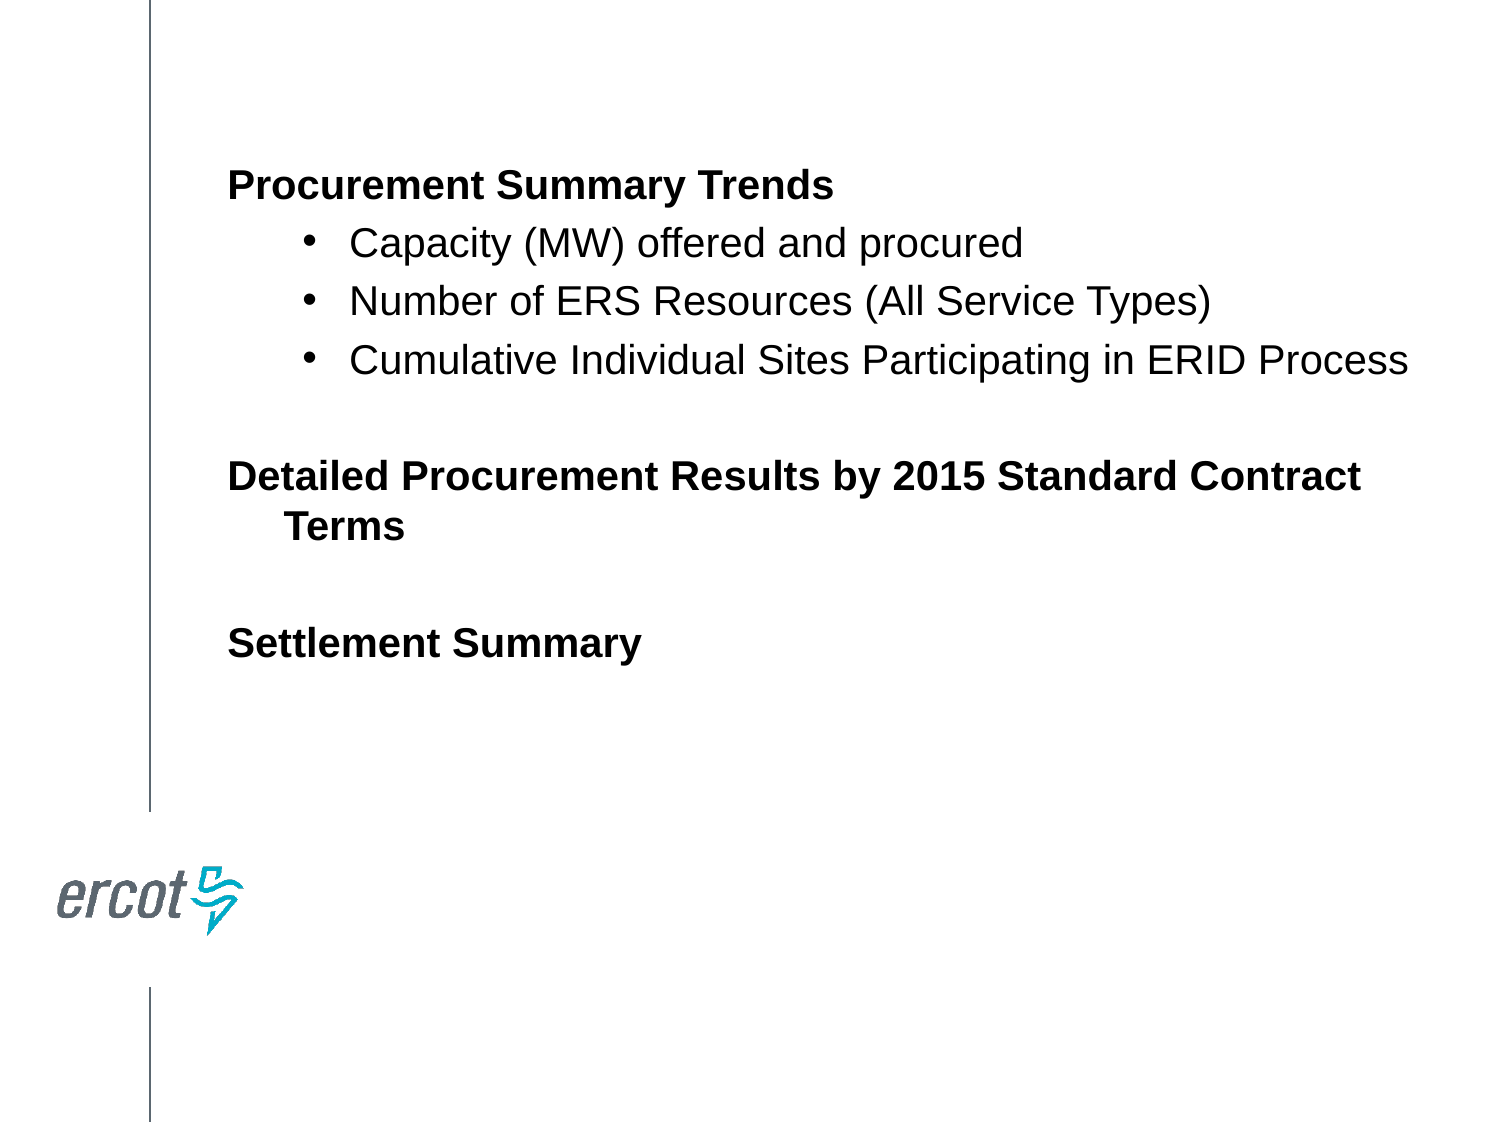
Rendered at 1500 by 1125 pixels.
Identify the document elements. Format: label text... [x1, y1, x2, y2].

text_box Procurement Summary Trends Capacity (MW) offered and procured Number of ERS Resources (All Service Types) Cumulative Individual Sites Participating in ERID Process Detailed Procurement Results by 2015 Standard Contract Terms Settlement Summary [212, 149, 1450, 938]
picture [53, 862, 212, 938]
